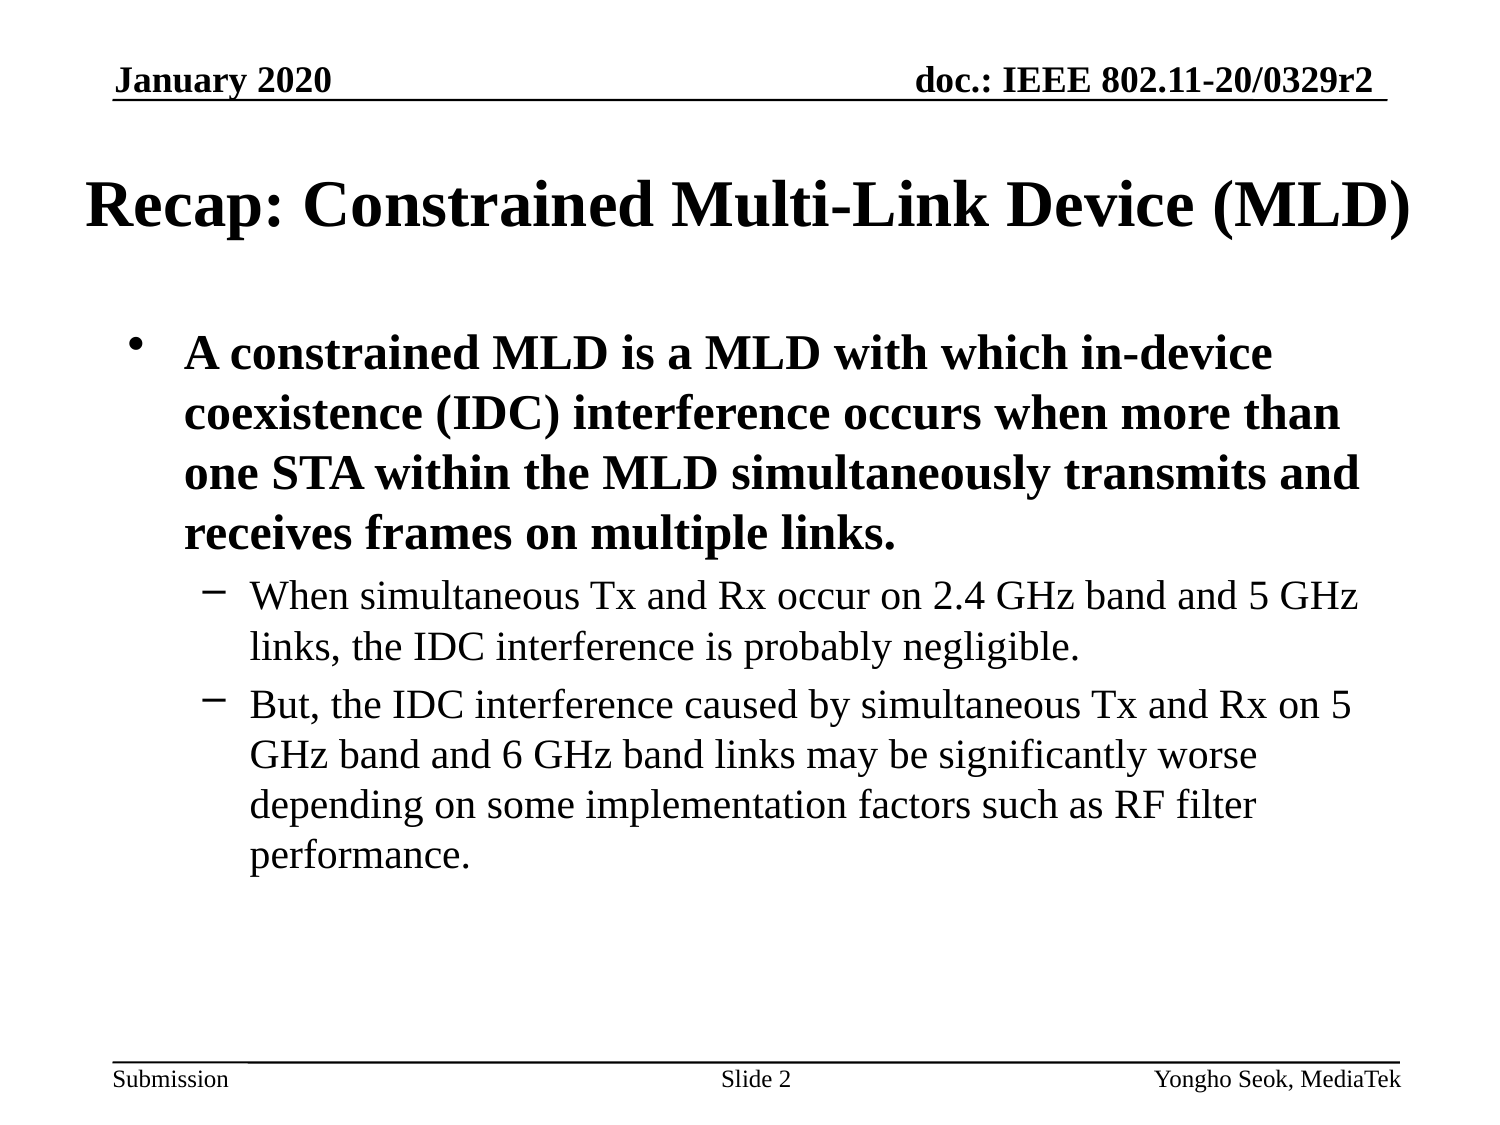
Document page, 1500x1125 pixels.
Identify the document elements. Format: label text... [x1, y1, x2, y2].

list A constrained MLD is a MLD with which in-device coexistence (IDC) interference occurs when more than one STA within the MLD simultaneously transmits and receives frames on multiple links. When simultaneous Tx and Rx occur on 2.4 GHz band and 5 GHz links, the IDC interference is probably negligible. But, the IDC interference caused by simultaneous Tx and Rx on 5 GHz band and 6 GHz band links may be significantly worse depending on some implementation factors such as RF filter performance. [112, 312, 1388, 988]
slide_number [114, 54, 335, 101]
footer Yongho Seok, MediaTek [1150, 1061, 1402, 1093]
slide_number Slide 2 [712, 1061, 800, 1093]
title Recap: Constrained Multi-Link Device (MLD) [0, 112, 1500, 288]
